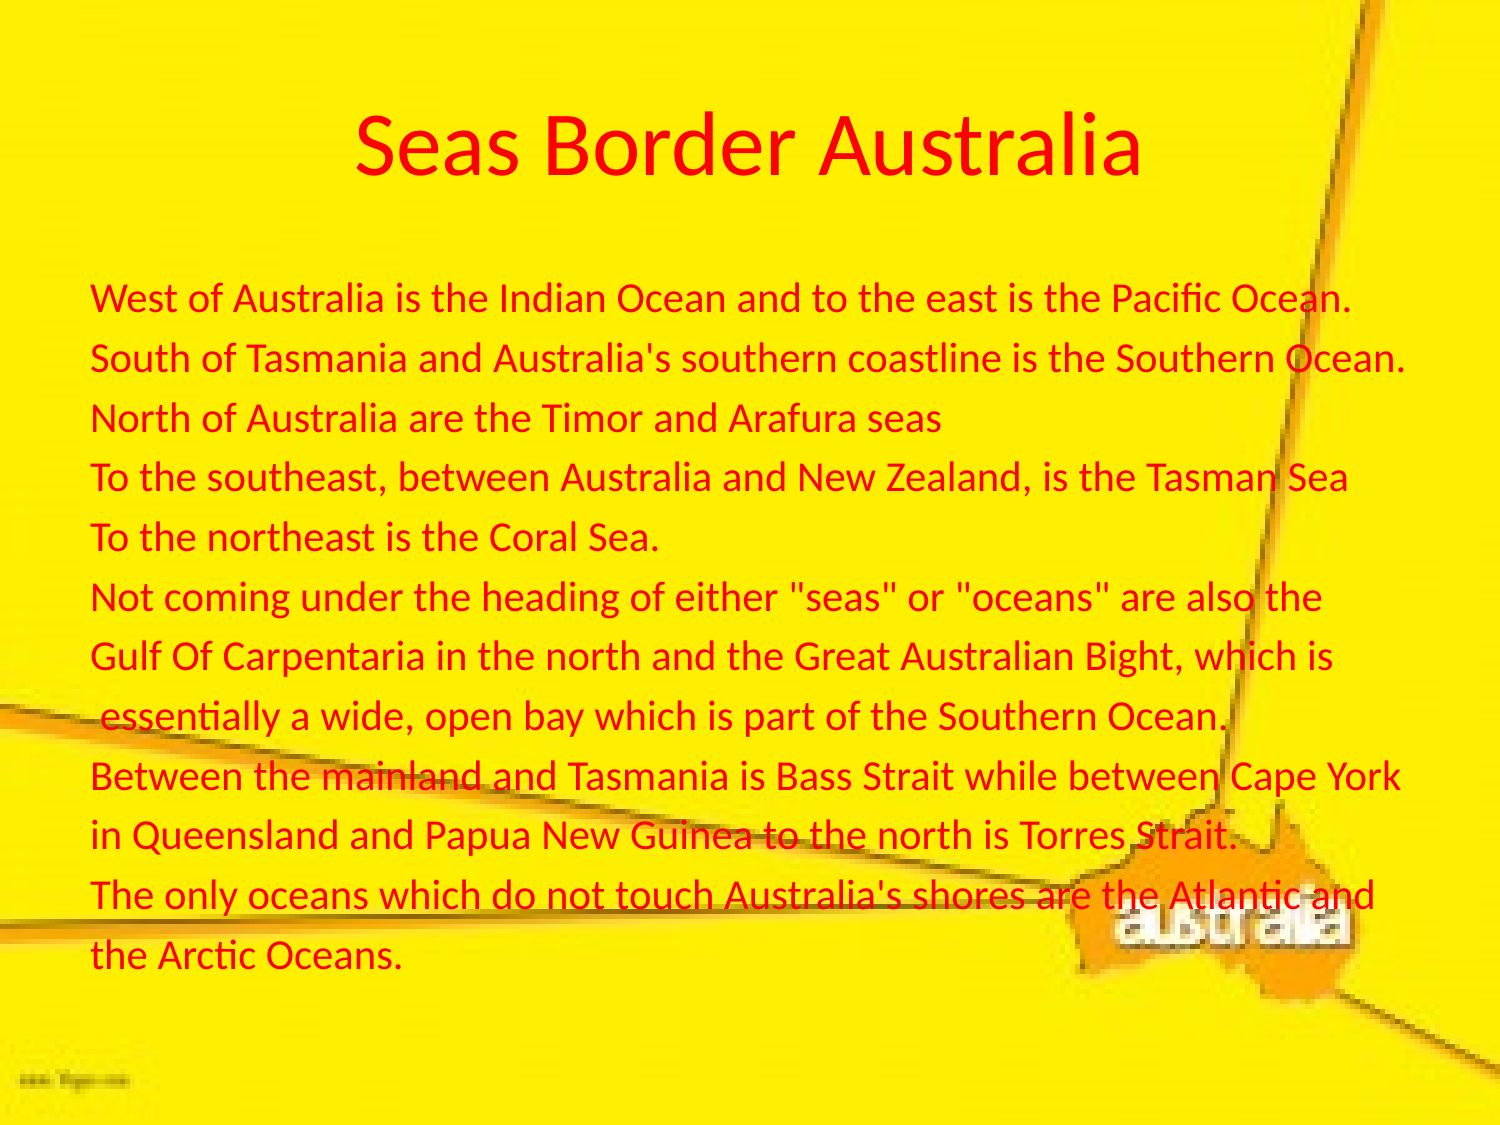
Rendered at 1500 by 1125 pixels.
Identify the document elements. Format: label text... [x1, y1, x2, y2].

list West of Australia is the Indian Ocean and to the east is the Pacific Ocean. South of Tasmania and Australia's southern coastline is the Southern Ocean. North of Australia are the Timor and Arafura seas To the southeast, between Australia and New Zealand, is the Tasman Sea To the northeast is the Coral Sea. Not coming under the heading of either "seas" or "oceans" are also the Gulf Of Carpentaria in the north and the Great Australian Bight, which is essentially a wide, open bay which is part of the Southern Ocean. Between the mainland and Tasmania is Bass Strait while between Cape York in Queensland and Papua New Guinea to the north is Torres Strait. The only oceans which do not touch Australia's shores are the Atlantic and the Arctic Oceans. [75, 262, 1425, 1005]
title Seas Border Australia [75, 45, 1425, 233]
picture [0, 0, 1500, 1125]
